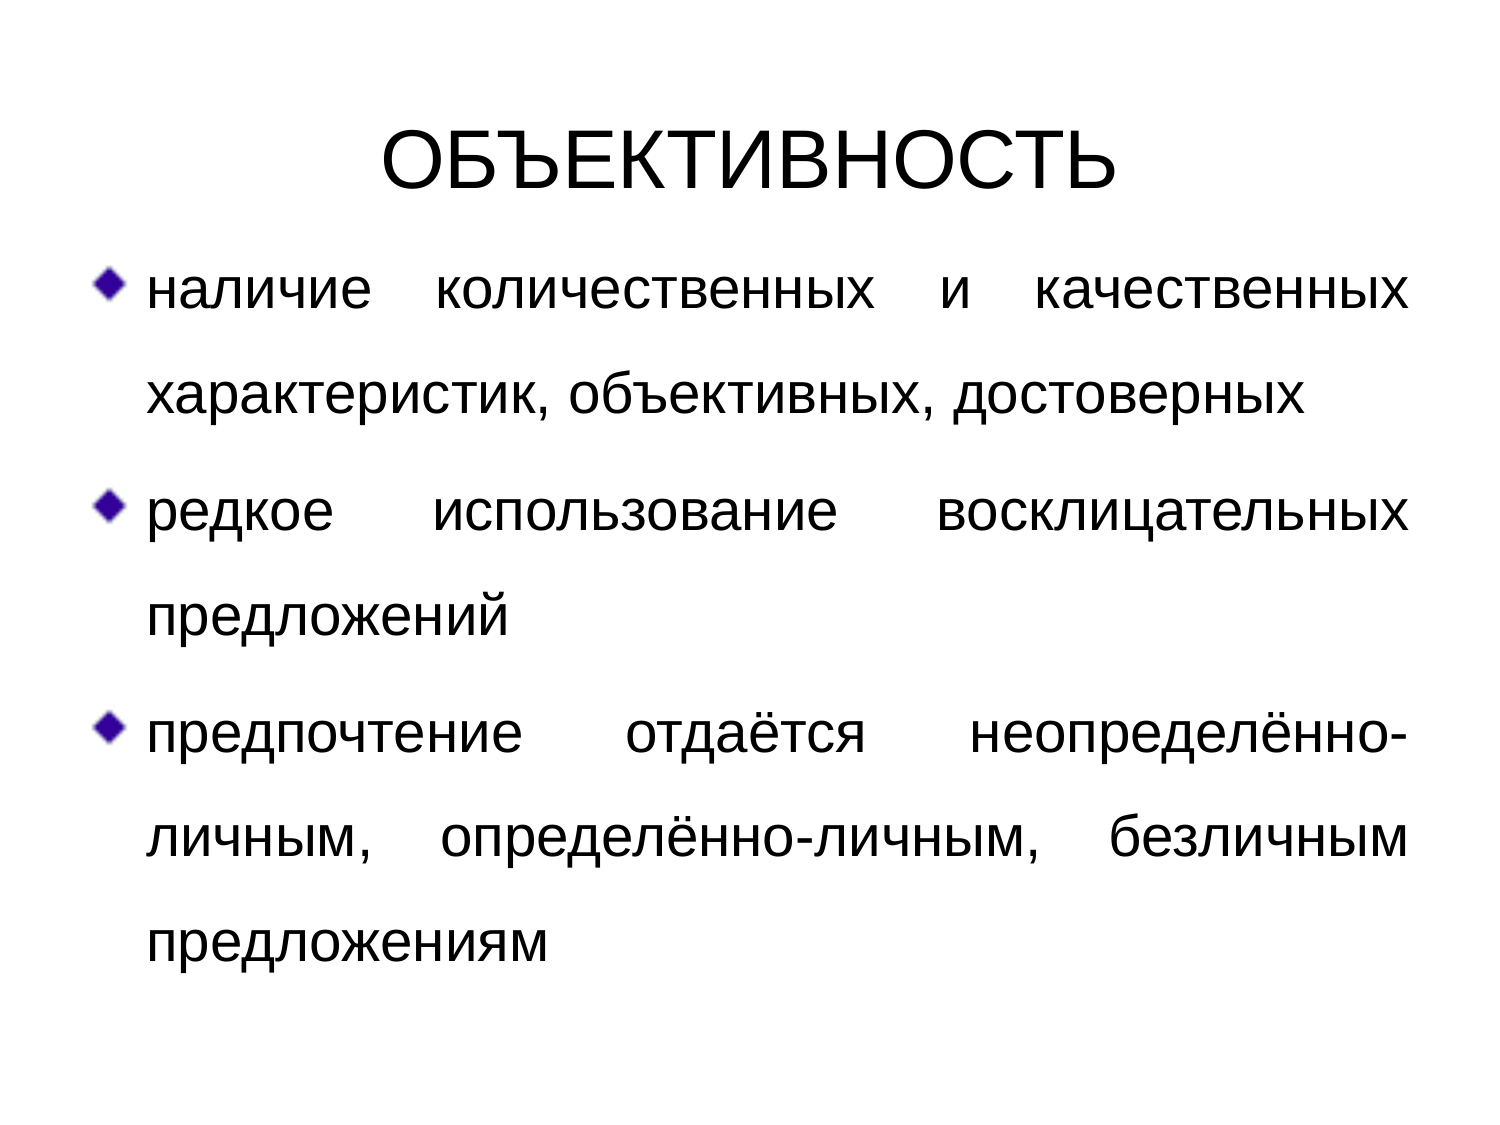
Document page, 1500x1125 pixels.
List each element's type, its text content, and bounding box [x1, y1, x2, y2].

title ОБЪЕКТИВНОСТЬ [75, 45, 1425, 185]
picture [90, 264, 131, 306]
picture [90, 486, 131, 528]
picture [90, 708, 131, 749]
list наличие количественных и качественных характеристик, объективных, достоверных редкое использование восклицательных предложений предпочтение отдаётся неопределённо-личным, определённо-личным, безличным предложениям [75, 208, 1425, 1005]
